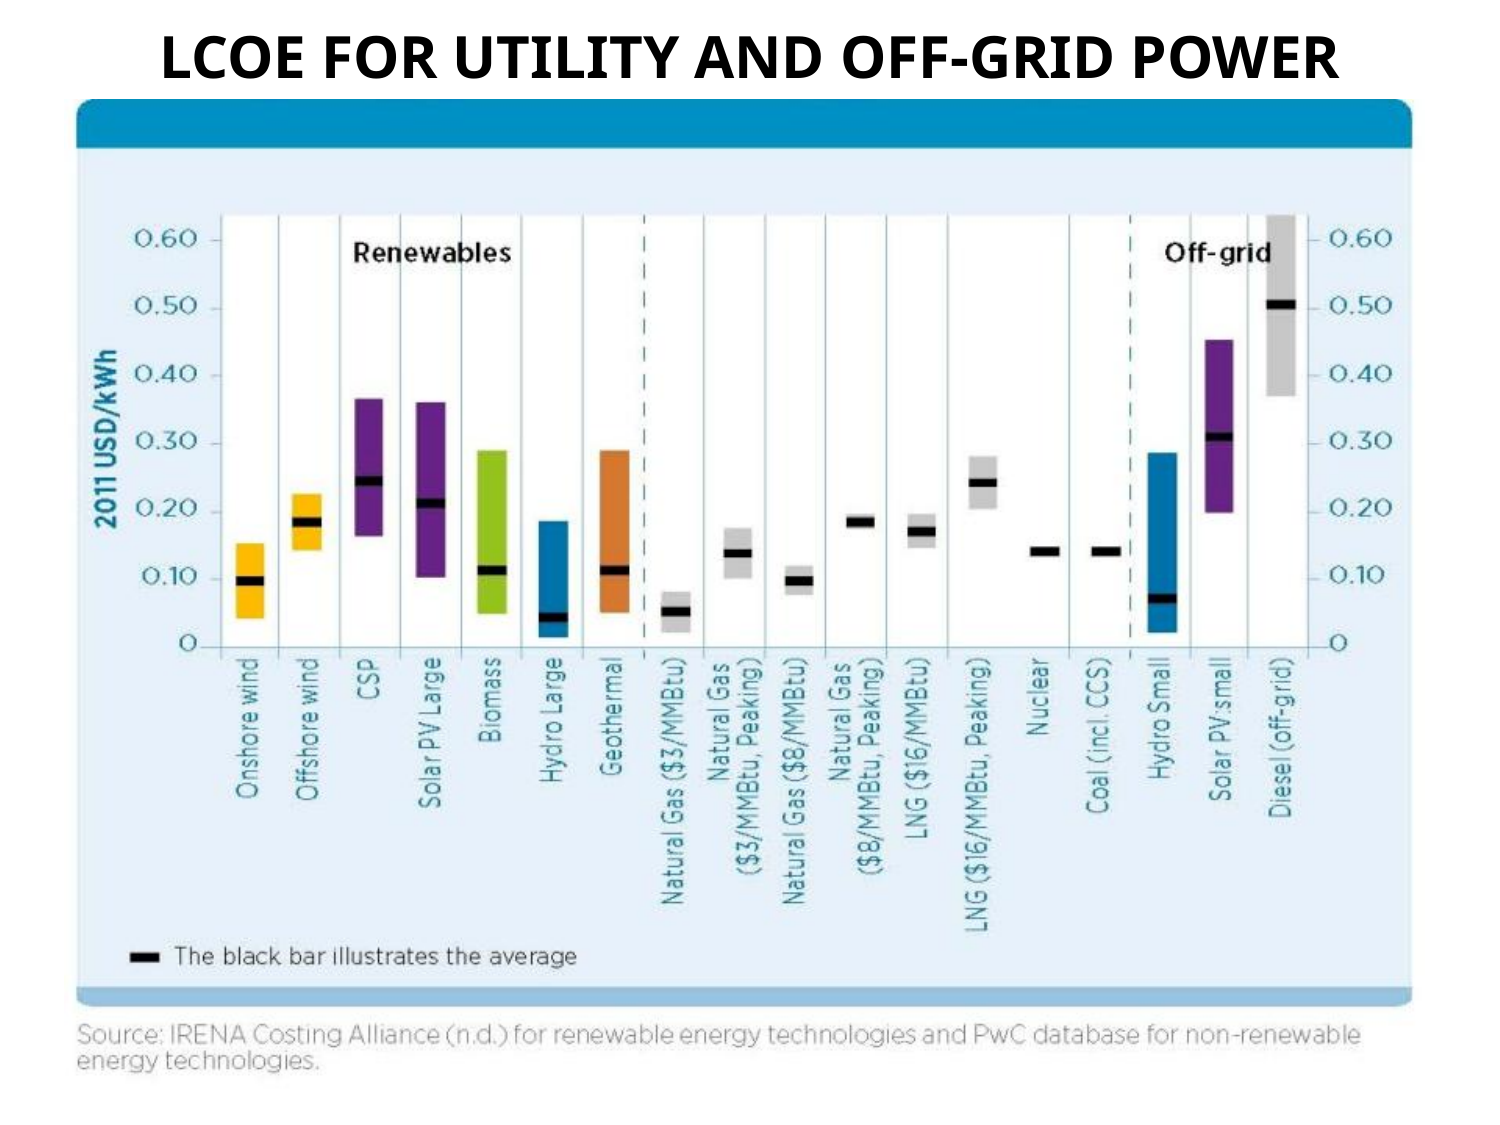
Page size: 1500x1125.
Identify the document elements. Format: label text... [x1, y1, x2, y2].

text_box LCOE FOR UTILITY AND OFF-GRID POWER [0, 12, 1500, 98]
picture [64, 99, 1426, 1093]
